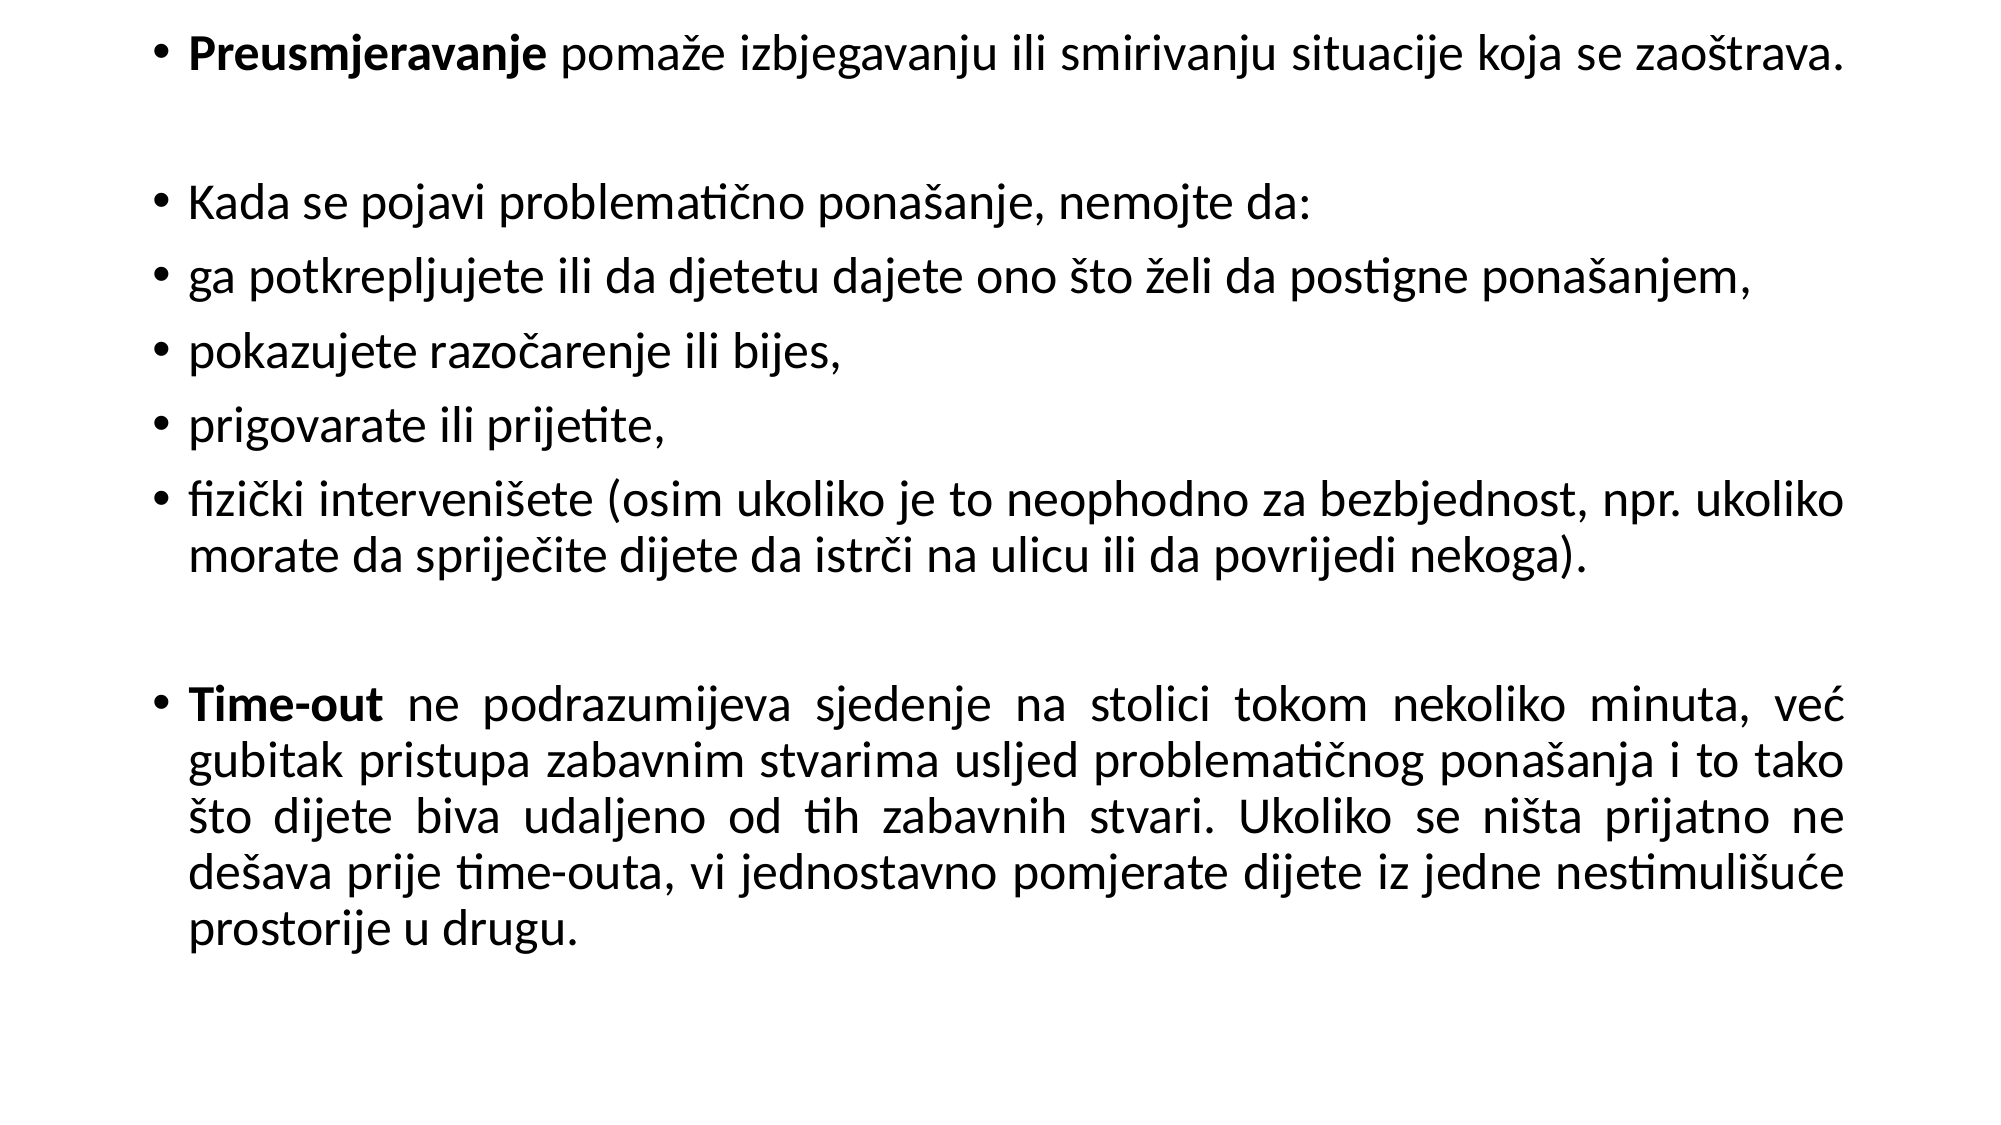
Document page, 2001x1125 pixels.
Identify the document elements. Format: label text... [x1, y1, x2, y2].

list Preusmjeravanje pomaže izbjegavanju ili smirivanju situacije koja se zaoštrava. Kada se pojavi problematično ponašanje, nemojte da: ga potkrepljujete ili da djetetu dajete ono što želi da postigne ponašanjem, pokazujete razočarenje ili bijes, prigovarate ili prijetite, fizički intervenišete (osim ukoliko je to neophodno za bezbjednost, npr. ukoliko morate da spriječite dijete da istrči na ulicu ili da povrijedi nekoga). Time-out ne podrazumijeva sjedenje na stolici tokom nekoliko minuta, već gubitak pristupa zabavnim stvarima usljed problematičnog ponašanja i to tako što dijete biva udaljeno od tih zabavnih stvari. Ukoliko se ništa prijatno ne dešava prije time-outa, vi jednostavno pomjerate dijete iz jedne nestimulišuće prostorije u drugu. [137, 18, 1863, 1014]
